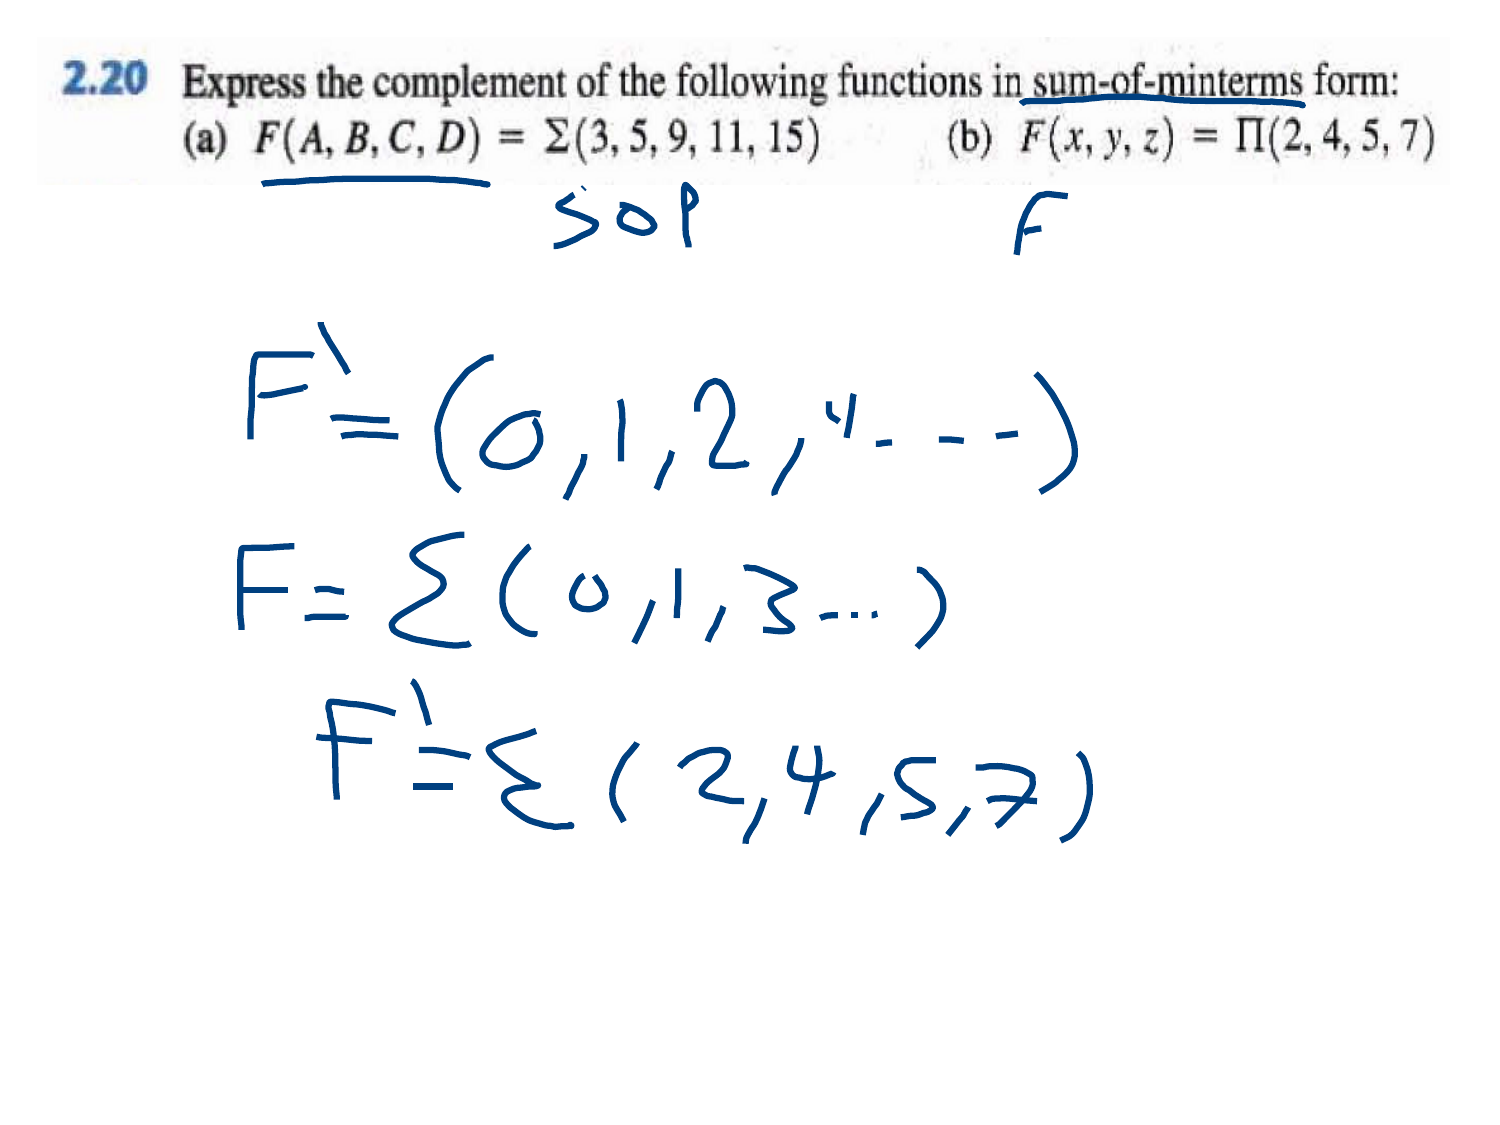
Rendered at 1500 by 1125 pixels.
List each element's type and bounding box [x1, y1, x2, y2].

text_box [327, 700, 396, 800]
text_box [564, 454, 586, 500]
text_box [815, 745, 821, 762]
text_box [1023, 227, 1042, 234]
text_box [501, 545, 536, 635]
text_box [418, 749, 471, 758]
text_box [861, 793, 883, 836]
text_box [436, 356, 494, 492]
text_box [828, 401, 840, 423]
text_box [789, 745, 835, 780]
text_box [314, 588, 345, 593]
text_box [916, 569, 944, 648]
text_box [706, 606, 725, 642]
text_box [258, 387, 303, 397]
text_box [683, 194, 697, 248]
text_box [341, 433, 399, 438]
text_box [618, 204, 656, 234]
text_box [743, 566, 796, 632]
text_box [744, 798, 766, 844]
text_box [1035, 372, 1076, 493]
text_box [1060, 752, 1091, 842]
text_box [411, 680, 430, 726]
text_box [655, 450, 674, 490]
text_box [249, 353, 314, 440]
text_box [571, 574, 607, 610]
text_box [633, 600, 654, 644]
text_box [553, 194, 597, 247]
text_box [806, 779, 818, 815]
text_box [611, 742, 638, 823]
text_box [679, 749, 745, 802]
picture [37, 37, 1451, 185]
text_box [1015, 194, 1068, 255]
text_box [487, 730, 573, 828]
text_box [618, 399, 624, 462]
text_box [995, 432, 1019, 438]
text_box [696, 380, 748, 467]
text_box [304, 615, 347, 619]
text_box [938, 438, 964, 442]
text_box [773, 438, 802, 496]
text_box [391, 533, 471, 647]
text_box [987, 802, 1023, 827]
text_box [986, 797, 1038, 802]
text_box [947, 806, 969, 836]
text_box [875, 441, 893, 445]
text_box [481, 412, 542, 468]
text_box [239, 591, 267, 630]
text_box [896, 759, 936, 819]
text_box [316, 736, 373, 742]
text_box [330, 416, 390, 422]
text_box [975, 765, 1034, 800]
text_box [819, 614, 838, 619]
text_box [320, 322, 350, 374]
text_box [845, 393, 855, 438]
text_box [239, 545, 295, 589]
